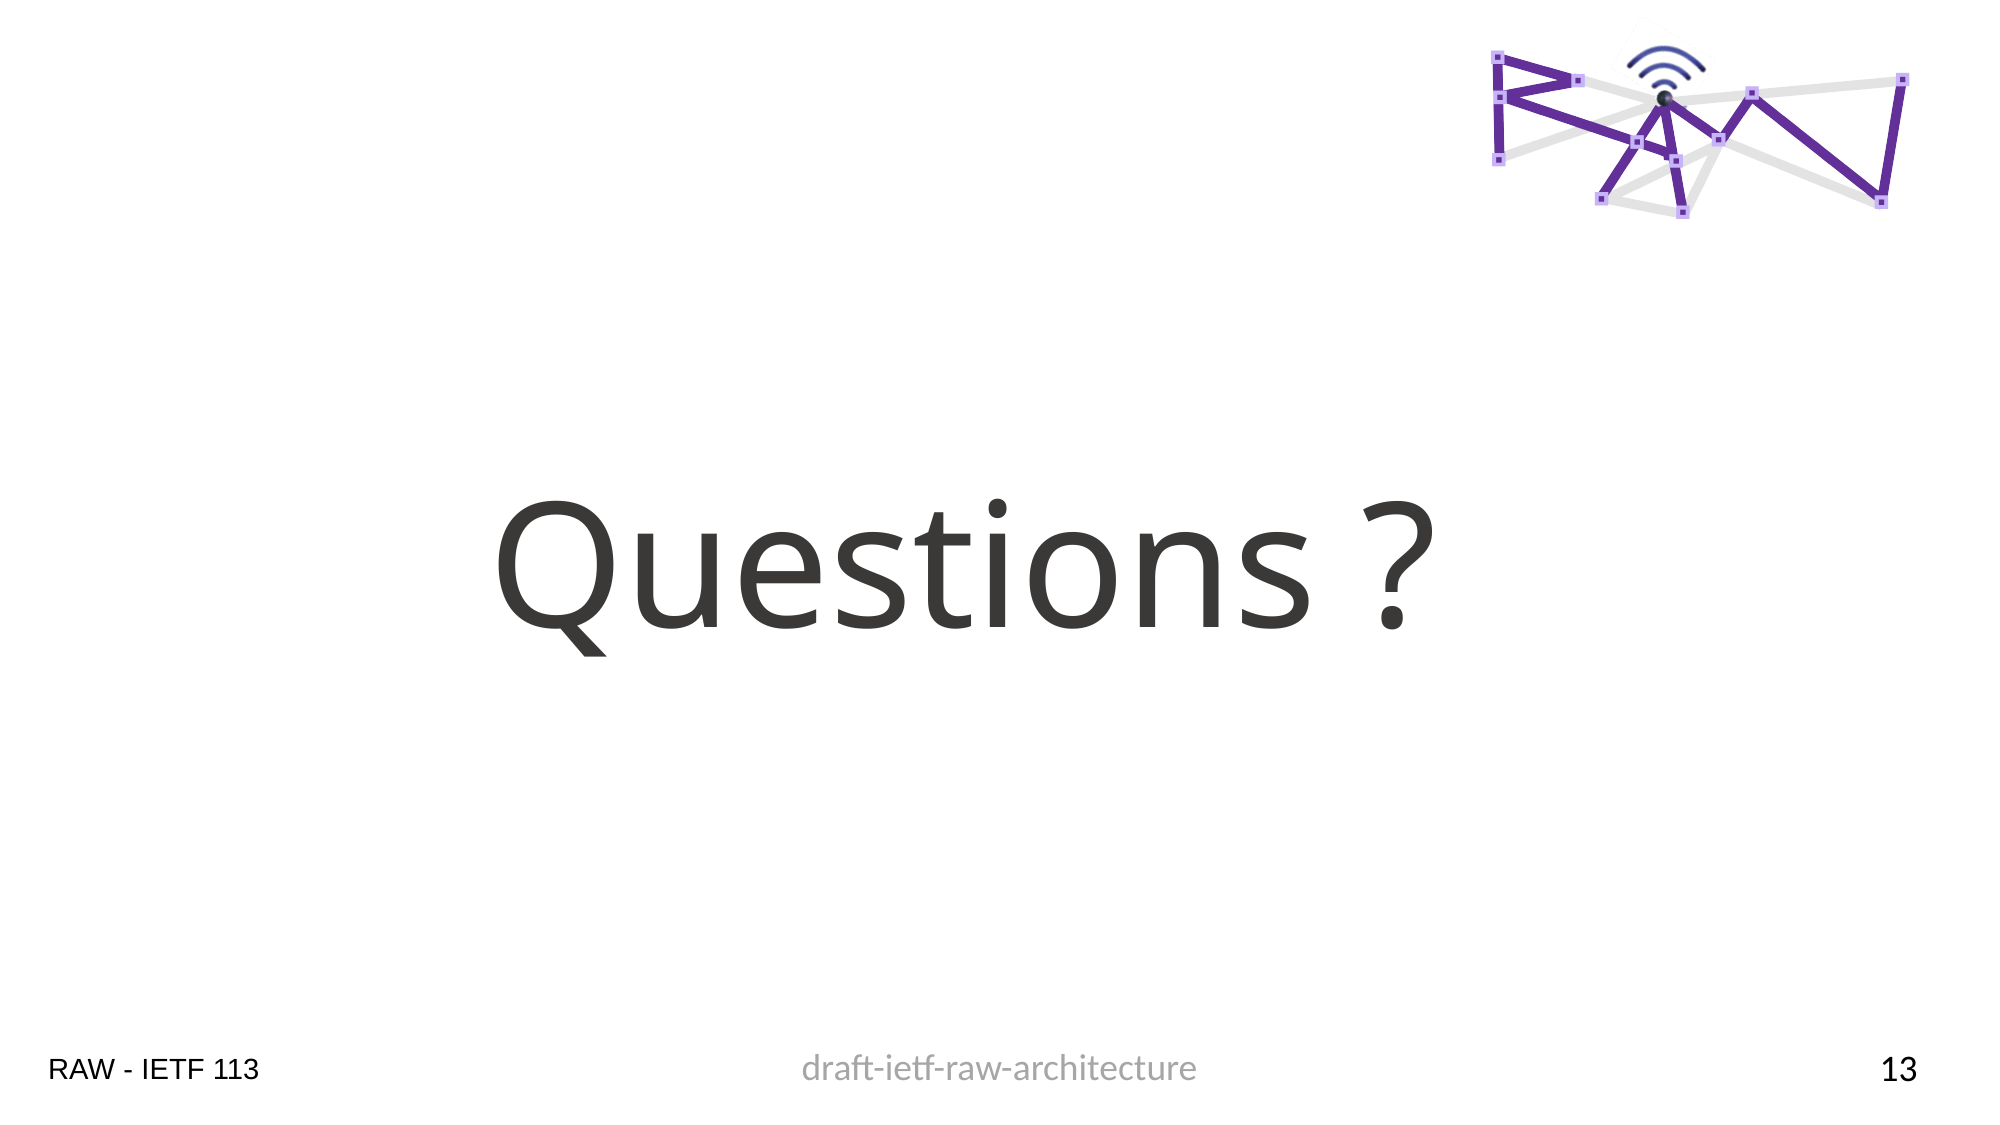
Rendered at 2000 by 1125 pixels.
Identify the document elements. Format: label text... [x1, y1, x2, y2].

picture [1464, 0, 1956, 239]
title Questions ? [473, 410, 1466, 746]
slide_number 13 [1482, 1036, 1933, 1097]
